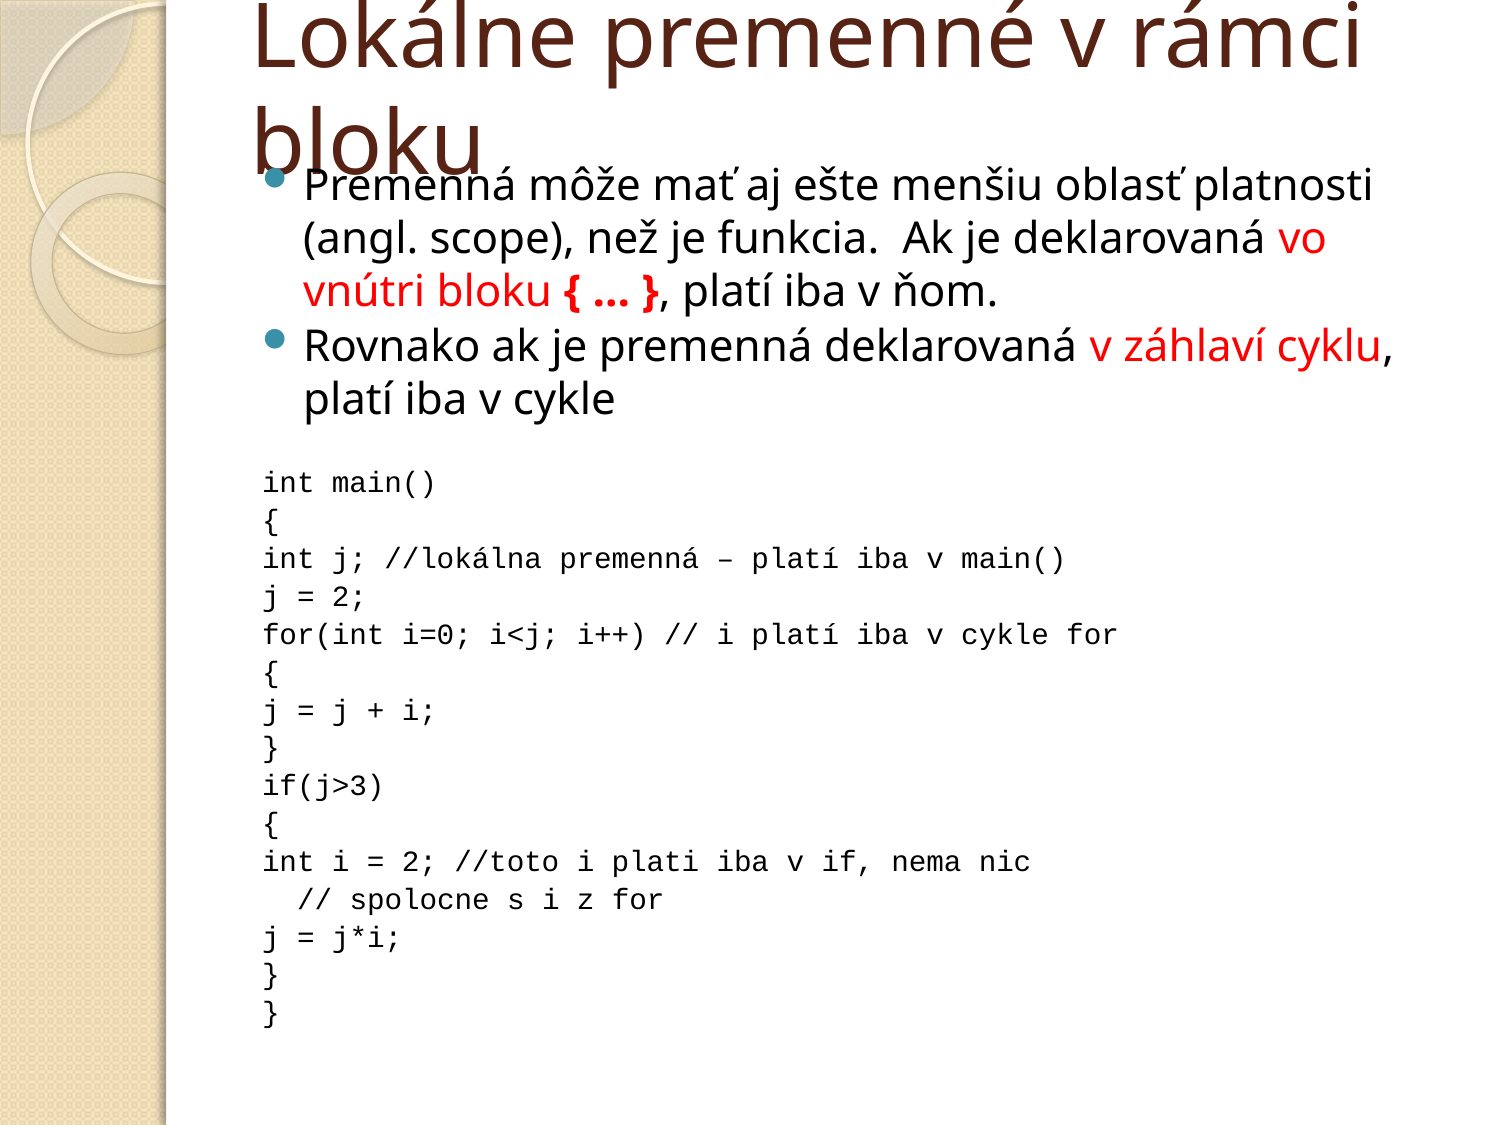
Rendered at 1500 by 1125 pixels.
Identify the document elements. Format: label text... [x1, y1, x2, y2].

title Lokálne premenné v rámci bloku [235, 21, 1466, 149]
list Premenná môže mať aj ešte menšiu oblasť platnosti (angl. scope), než je funkcia. Ak je deklarovaná vo vnútri bloku { ... }, platí iba v ňom. Rovnako ak je premenná deklarovaná v záhlaví cyklu, platí iba v cykle int main() { int j; //lokálna premenná – platí iba v main() j = 2; for(int i=0; i<j; i++) // i platí iba v cykle for { j = j + i; } if(j>3) { int i = 2; //toto i plati iba v if, nema nic // spolocne s i z for j = j*i; } } [235, 149, 1466, 1066]
